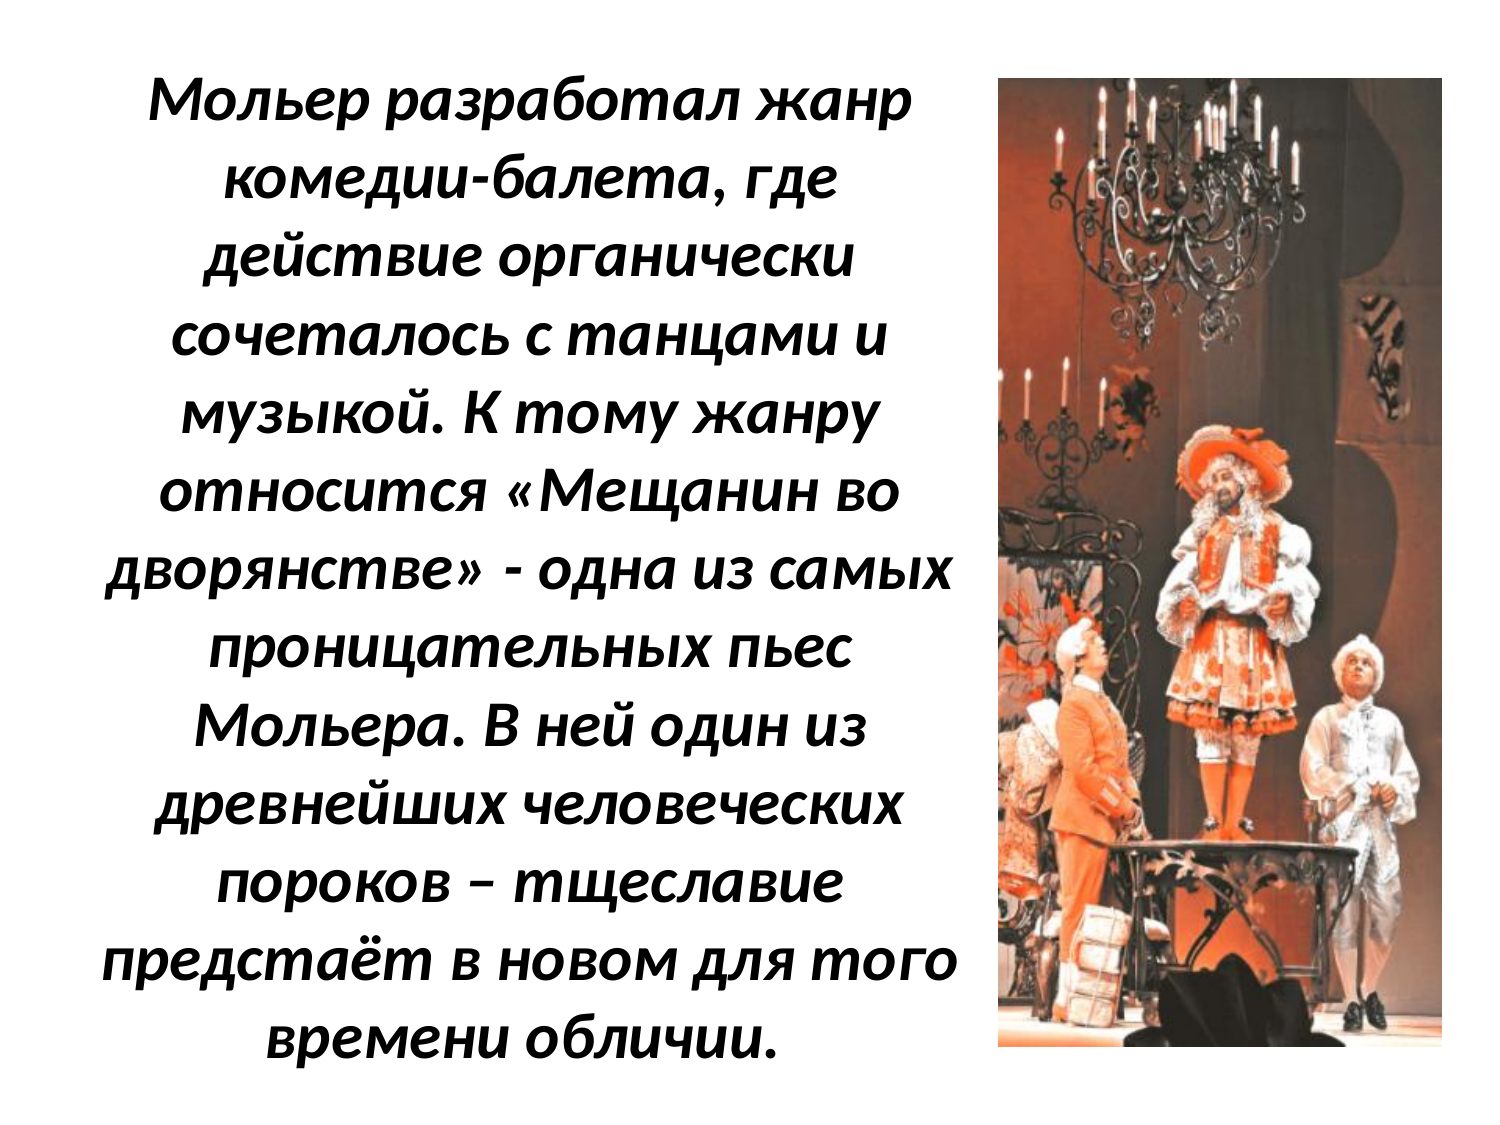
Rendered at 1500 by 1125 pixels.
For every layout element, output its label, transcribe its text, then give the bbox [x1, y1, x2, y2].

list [997, 77, 1442, 1047]
title Мольер разработал жанр комедии-балета, где действие органически сочеталось с танцами и музыкой. К тому жанру относится «Мещанин во дворянстве» - одна из самых проницательных пьес Мольера. В ней один из древнейших человеческих пороков – тщеславие предстаёт в новом для того времени обличии. [75, 45, 987, 1083]
